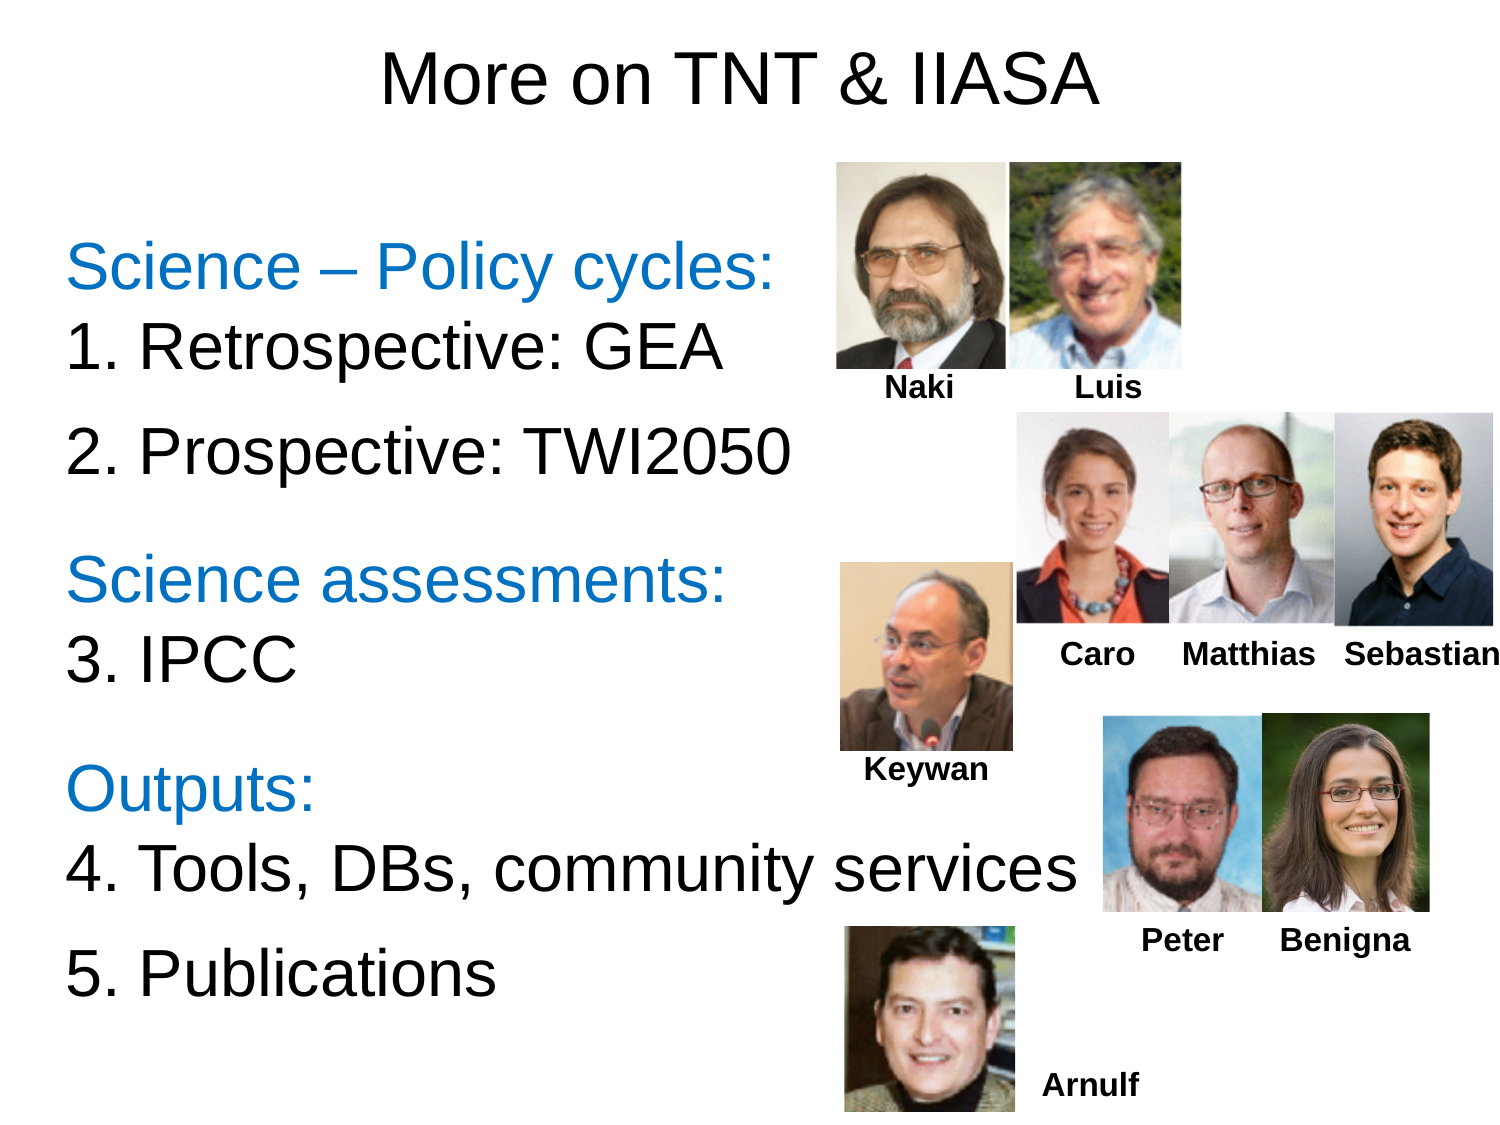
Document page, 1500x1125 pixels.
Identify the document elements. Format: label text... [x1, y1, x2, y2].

title More on TNT & IIASA [73, 0, 1424, 150]
picture [835, 162, 1183, 370]
text_box Naki Luis [869, 378, 1159, 413]
picture [842, 926, 1016, 1112]
picture [839, 562, 1013, 751]
picture [1016, 409, 1494, 631]
picture [1102, 713, 1430, 913]
text_box Peter Benigna [1126, 920, 1427, 966]
text_box Caro Matthias Sebastian [1045, 624, 1500, 680]
list Science – Policy cycles: 1. Retrospective: GEA 2. Prospective: TWI2050 Science assessments: 3. IPCC Outputs: 4. Tools, DBs, community services 5. Publications [50, 215, 1400, 958]
text_box Keywan [848, 760, 1005, 794]
text_box Arnulf [1026, 1056, 1155, 1111]
